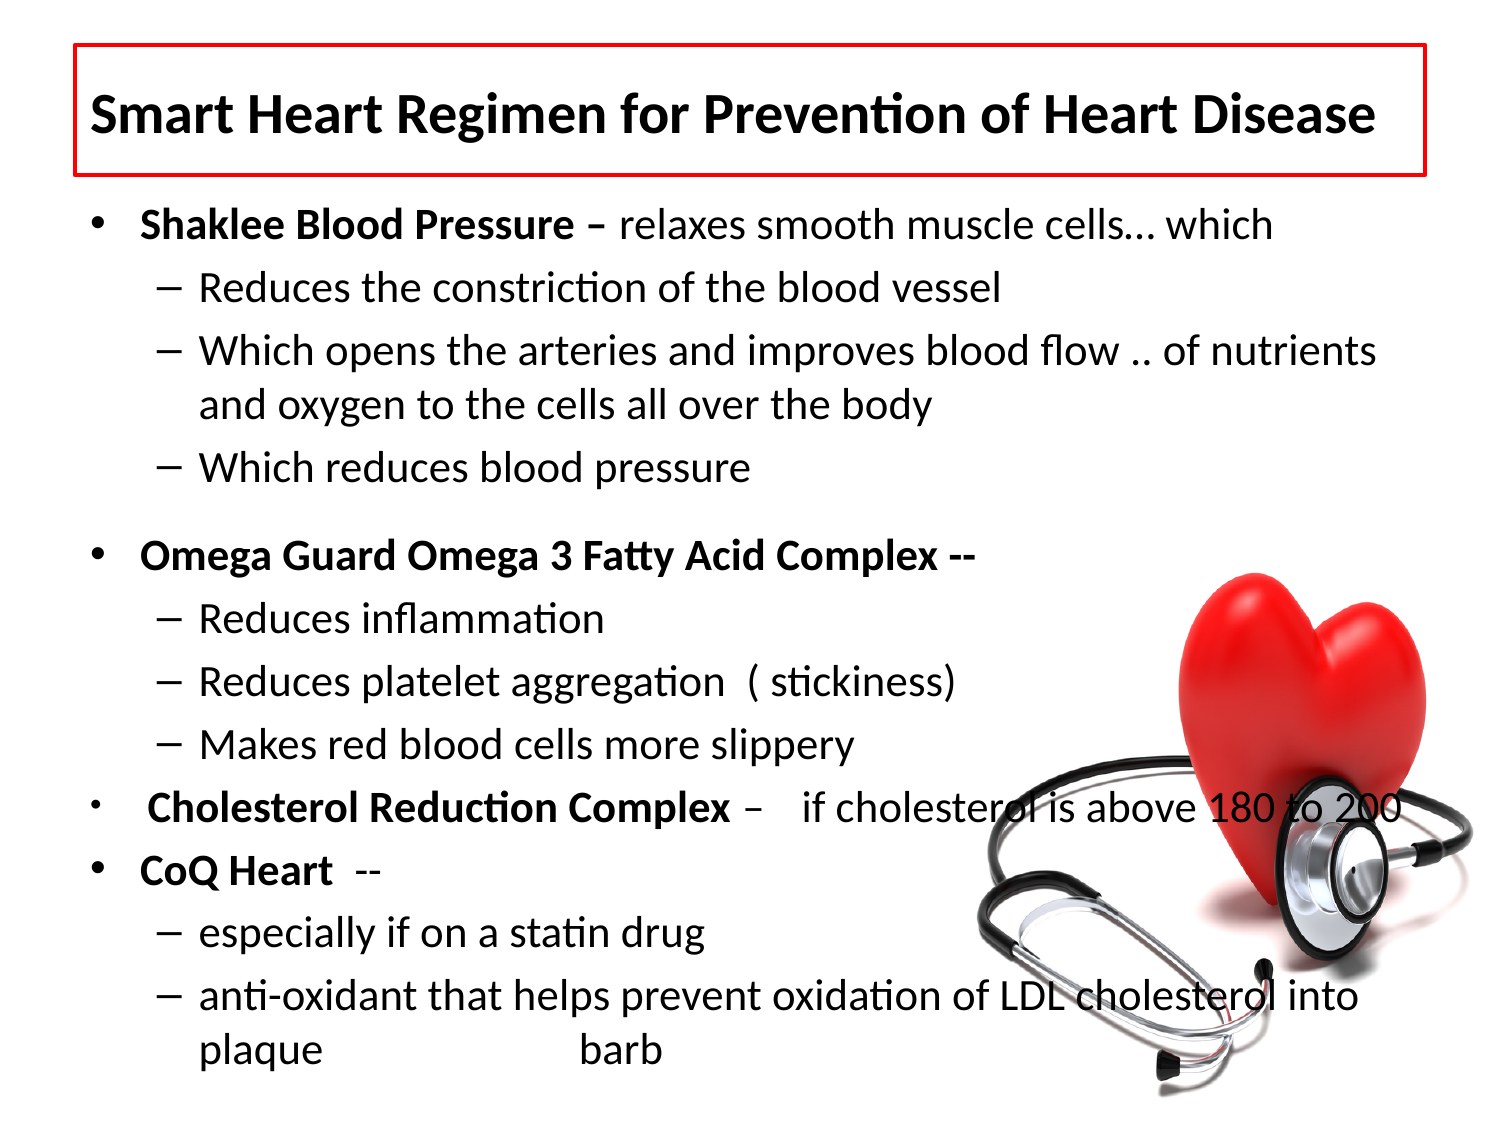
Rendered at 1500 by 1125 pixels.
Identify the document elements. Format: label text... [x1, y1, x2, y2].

list Shaklee Blood Pressure – relaxes smooth muscle cells… which Reduces the constriction of the blood vessel Which opens the arteries and improves blood flow .. of nutrients and oxygen to the cells all over the body Which reduces blood pressure Omega Guard Omega 3 Fatty Acid Complex -- Reduces inflammation Reduces platelet aggregation ( stickiness) Makes red blood cells more slippery Cholesterol Reduction Complex – if cholesterol is above 180 to 200 CoQ Heart -- especially if on a statin drug anti-oxidant that helps prevent oxidation of LDL cholesterol into plaque barb [75, 187, 1425, 1125]
title Smart Heart Regimen for Prevention of Heart Disease [75, 45, 1425, 175]
picture [949, 524, 1500, 1125]
